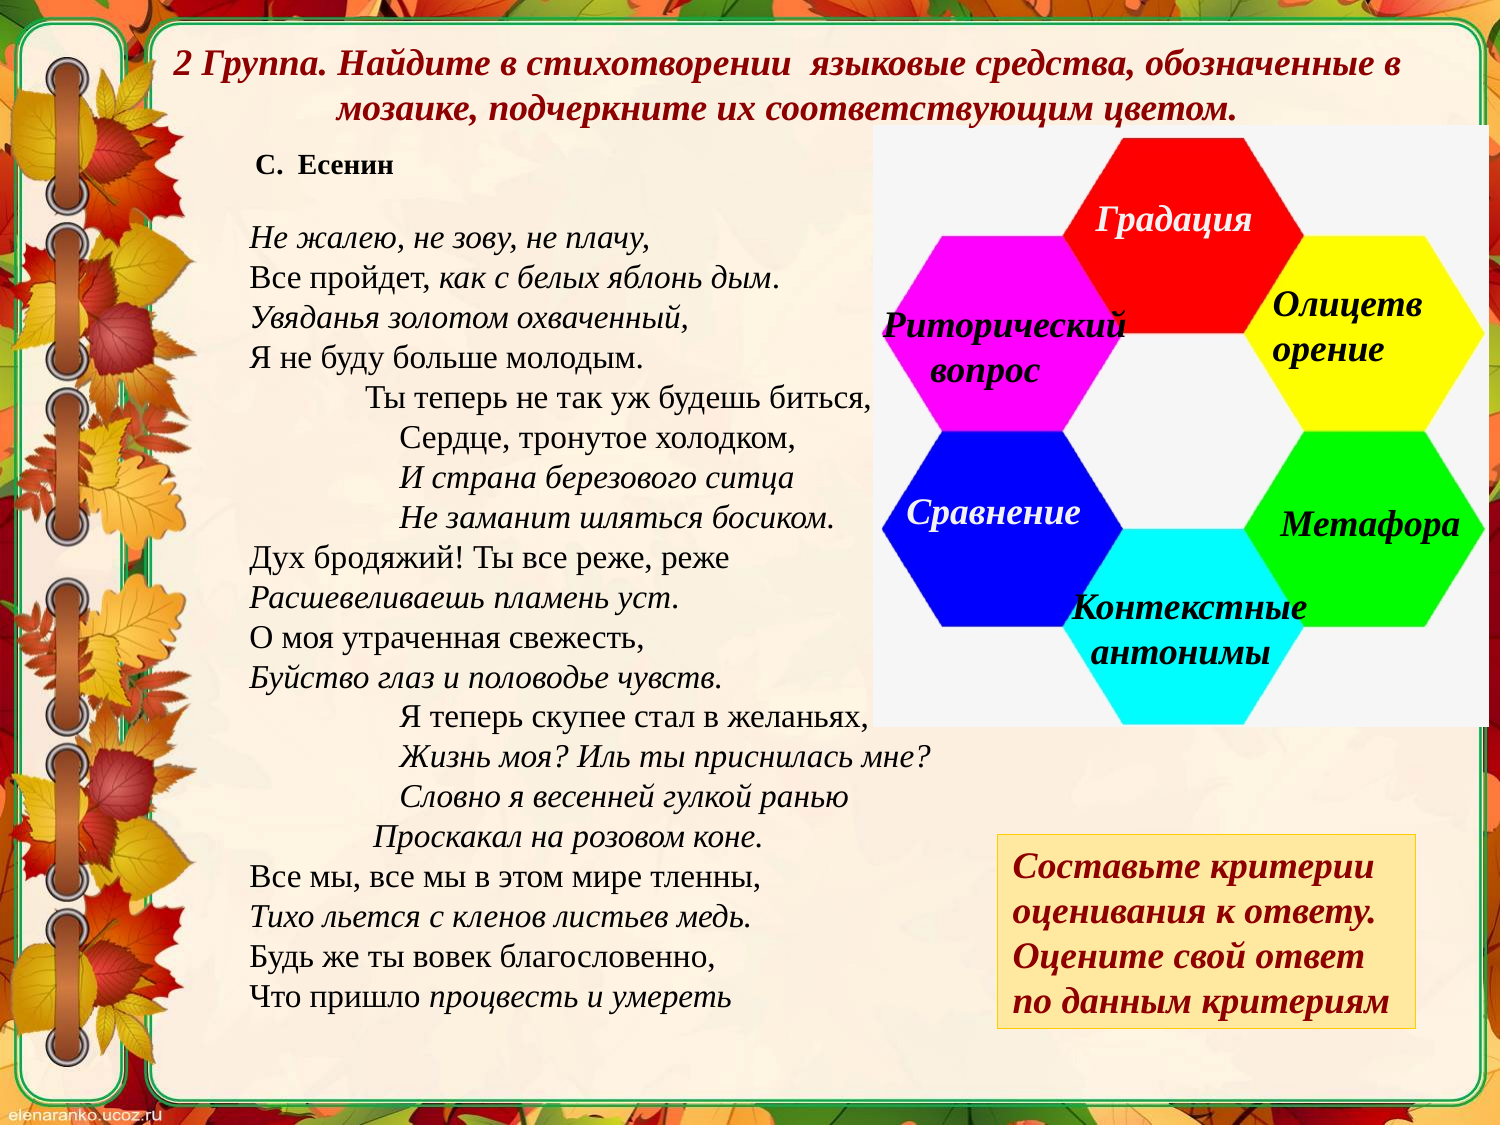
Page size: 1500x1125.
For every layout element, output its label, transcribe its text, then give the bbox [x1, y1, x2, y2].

title 2 Группа. Найдите в стихотворении языковые средства, обозначенные в мозаике, подчеркните их соответствующим цветом. [152, 32, 1424, 164]
text_box Составьте критерии оценивания к ответу. Оцените свой ответ по данным критериям [997, 834, 1416, 1029]
picture [0, 0, 1500, 1125]
text_box Метафора [1494, 491, 1500, 552]
text_box С. Есенин Не жалею, не зову, не плачу, Все пройдет, как с белых яблонь дым. Увяданья золотом охваченный, Я не буду больше молодым. Ты теперь не так уж будешь биться, Сердце, тронутое холодком, И страна березового ситца Не заманит шляться босиком. Дух бродяжий! Ты все реже, реже Расшевеливаешь пламень уст. О моя утраченная свежесть, Буйство глаз и половодье чувств. Я теперь скупее стал в желаньях, Жизнь моя? Иль ты приснилась мне? Словно я весенней гулкой ранью Проскакал на розовом коне. Все мы, все мы в этом мире тленны, Тихо льется с кленов листьев медь. Будь же ты вовек благословенно, Что пришло процвесть и умереть [234, 110, 1336, 1022]
